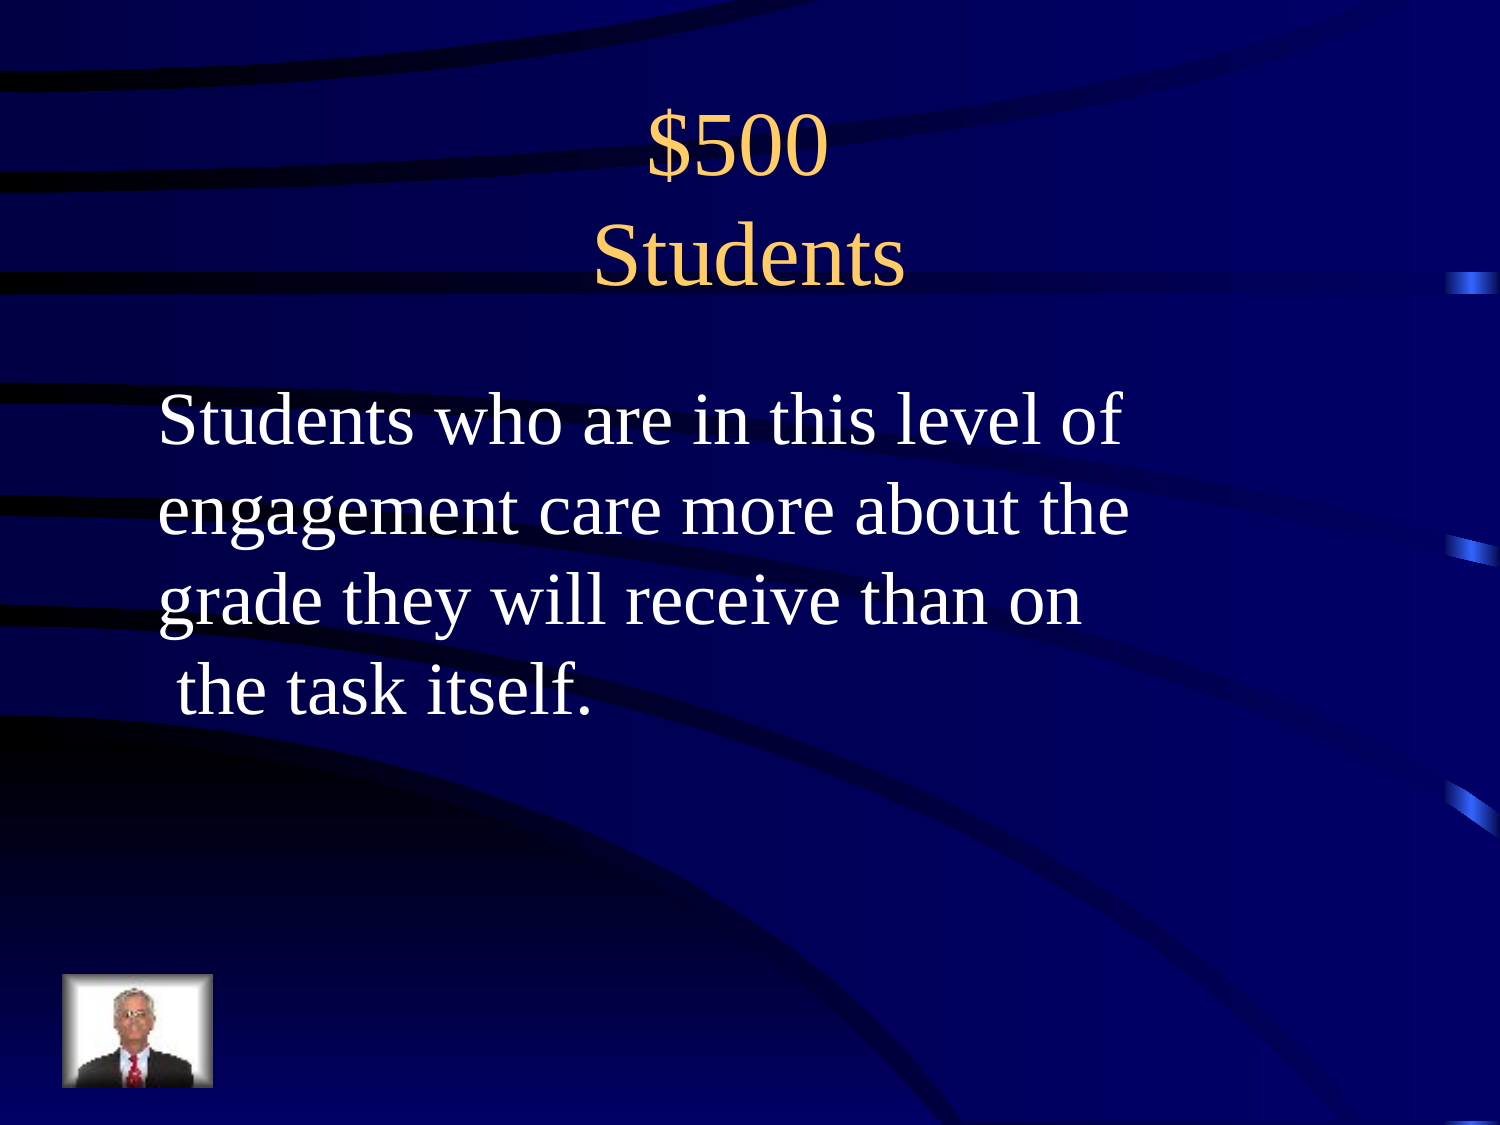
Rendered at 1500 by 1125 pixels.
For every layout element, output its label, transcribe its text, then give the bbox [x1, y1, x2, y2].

picture [62, 974, 213, 1088]
title $500 Students [112, 99, 1388, 288]
text_box Students who are in this level of engagement care more about the grade they will receive than on the task itself. [142, 362, 1158, 738]
